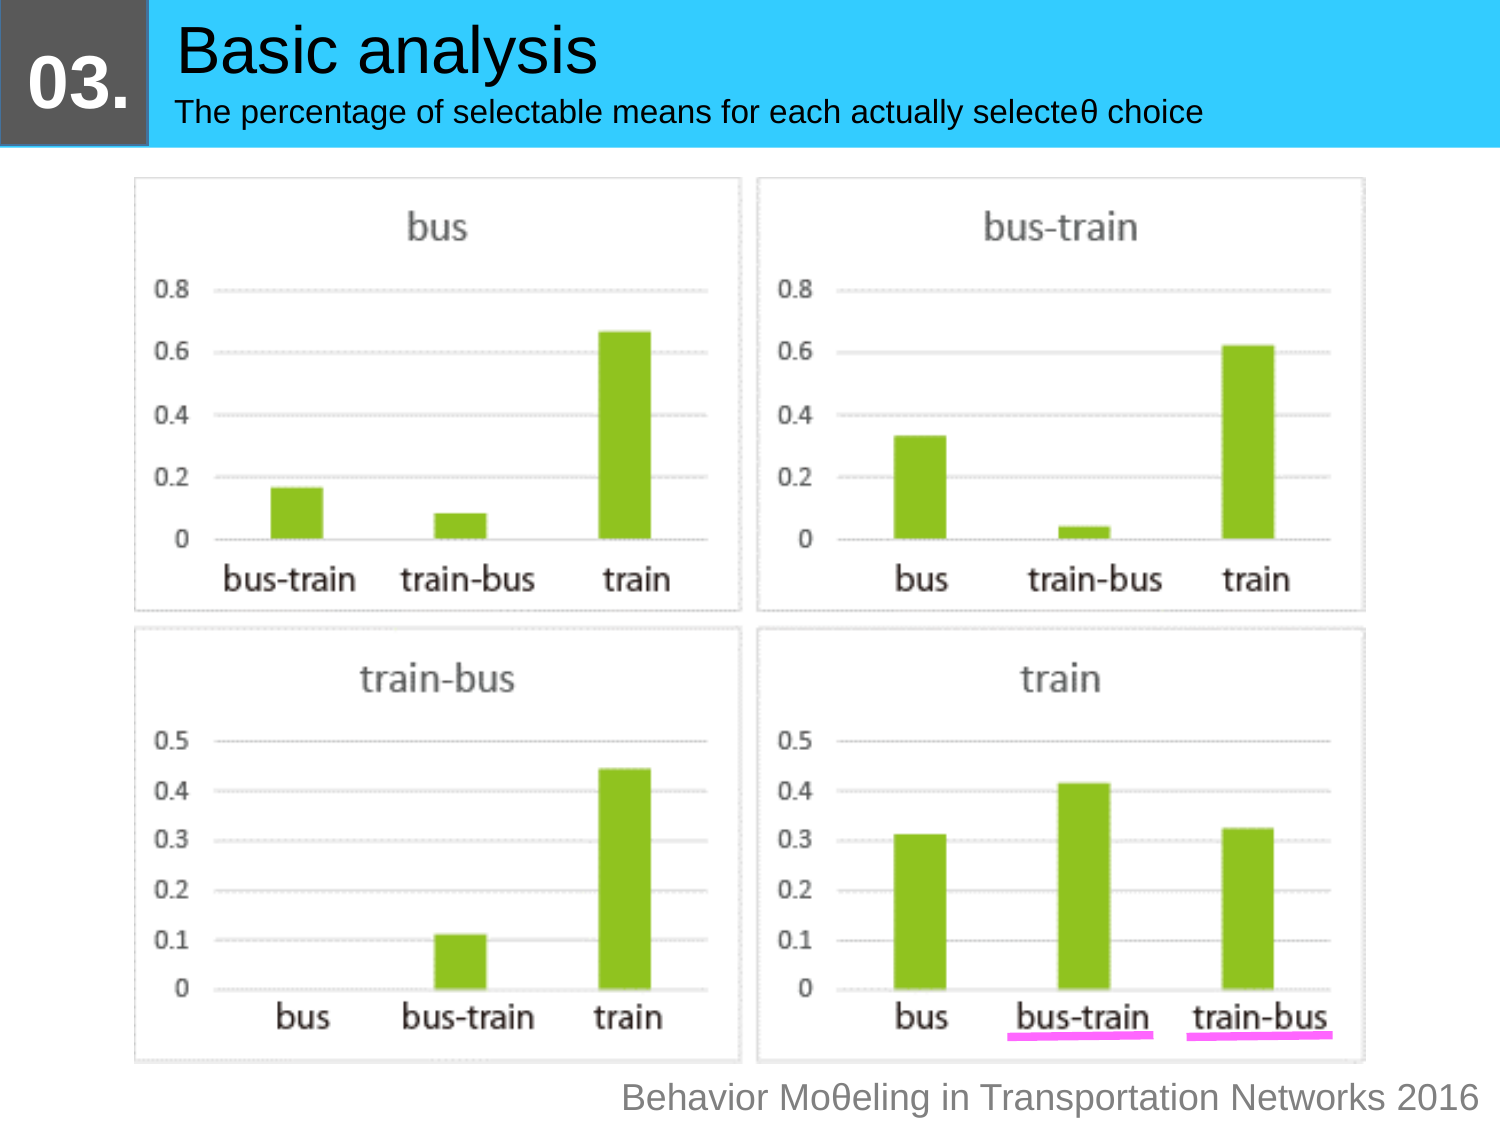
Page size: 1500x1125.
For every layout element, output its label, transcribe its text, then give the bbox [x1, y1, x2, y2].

text_box 03. [12, 25, 147, 131]
text_box Behavior Moθeling in Transportation Networks 2016 [606, 1065, 1495, 1125]
text_box [0, 0, 1500, 149]
picture [134, 177, 1366, 1064]
text_box The percentage of selectable means for each actually selecteθ choice [159, 82, 1271, 138]
text_box Basic analysis [161, 0, 614, 82]
text_box [0, 0, 149, 146]
